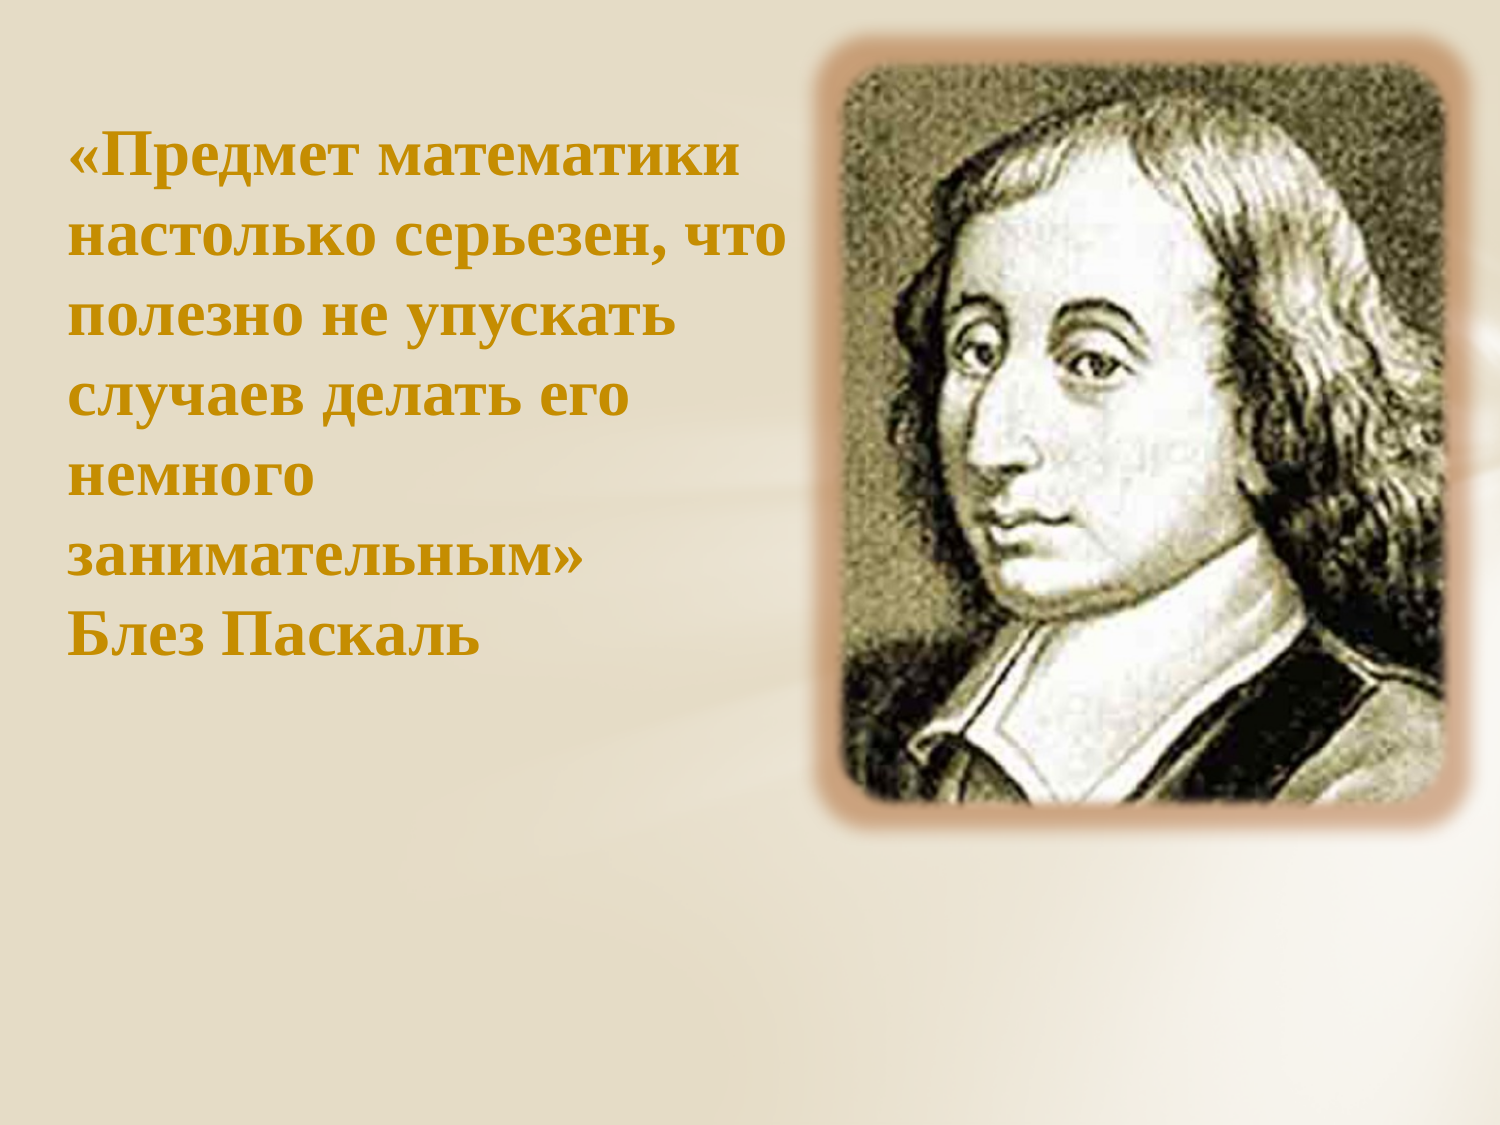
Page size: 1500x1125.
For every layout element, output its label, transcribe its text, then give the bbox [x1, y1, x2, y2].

picture [832, 54, 1453, 811]
text_box «Предмет математики настолько серьезен, что полезно не упускать случаев делать его немного занимательным» Блез Паскаль [53, 101, 826, 677]
